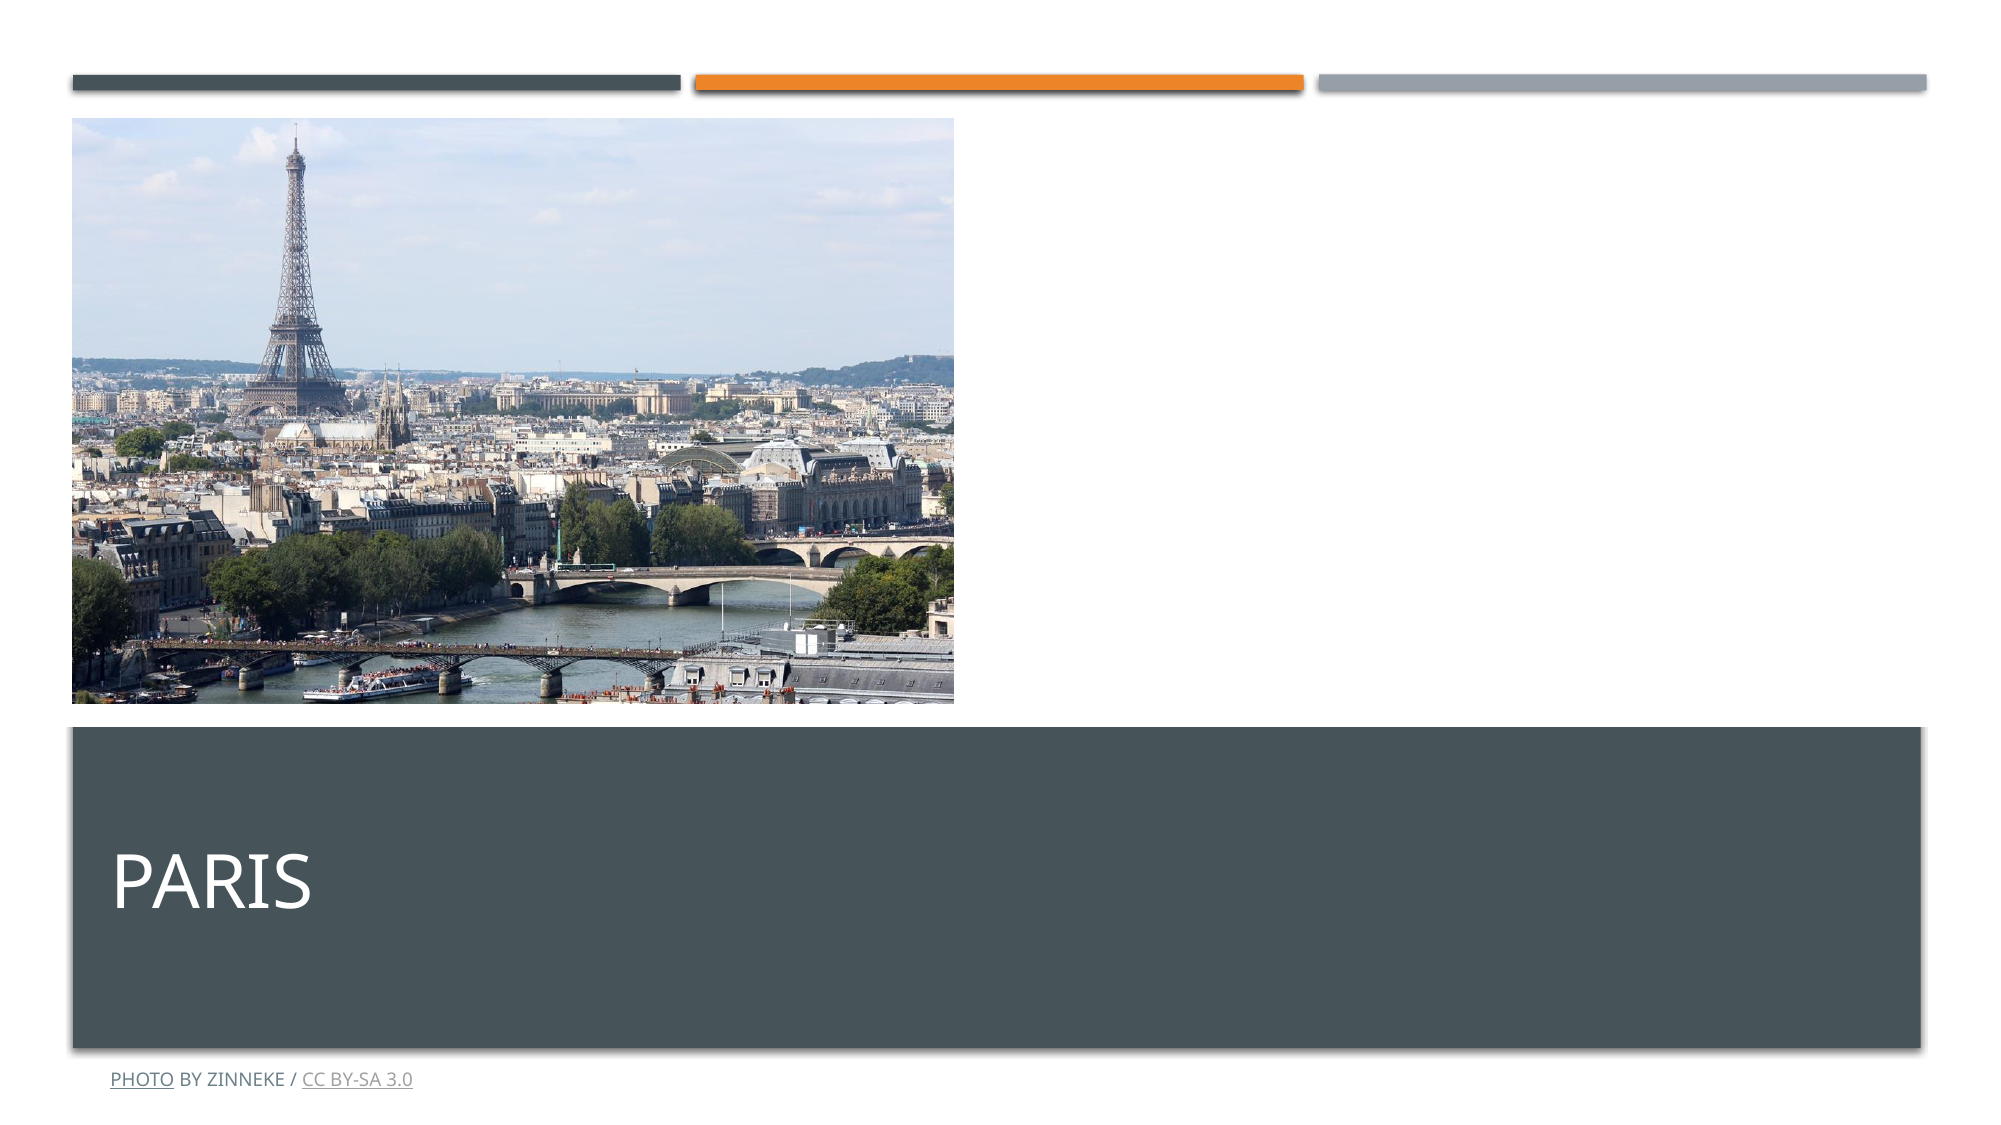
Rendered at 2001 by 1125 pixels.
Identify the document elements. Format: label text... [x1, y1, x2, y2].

title Paris [95, 756, 1899, 932]
picture [72, 118, 955, 705]
text_box [695, 74, 1304, 91]
text_box [0, 117, 2000, 729]
footer Photo by Zinneke / CC BY-SA 3.0 [95, 1050, 1230, 1110]
